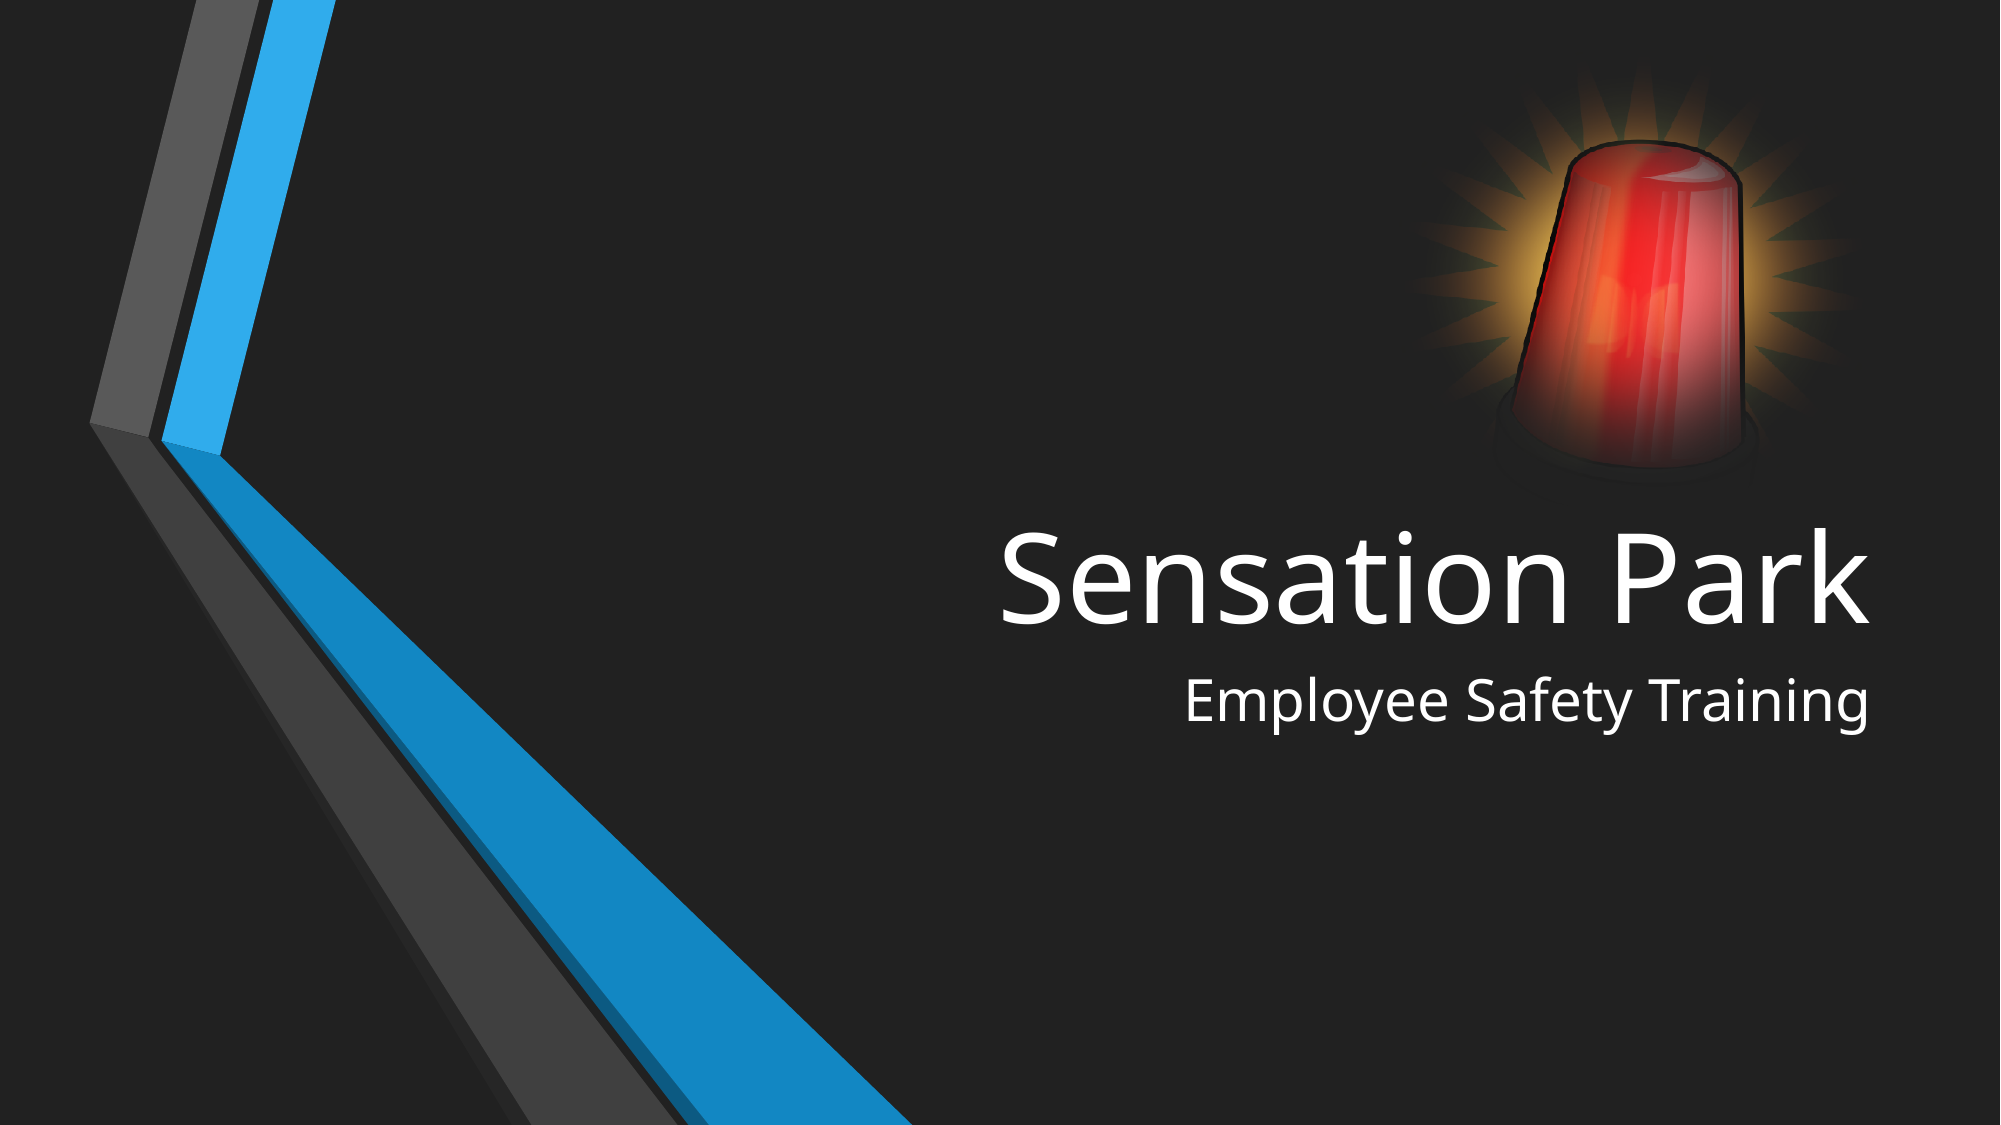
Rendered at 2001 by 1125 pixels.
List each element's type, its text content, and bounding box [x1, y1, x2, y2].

picture [1361, 16, 1906, 542]
subtitle Employee Safety Training [740, 655, 1887, 884]
title Sensation Park [480, 226, 1887, 656]
